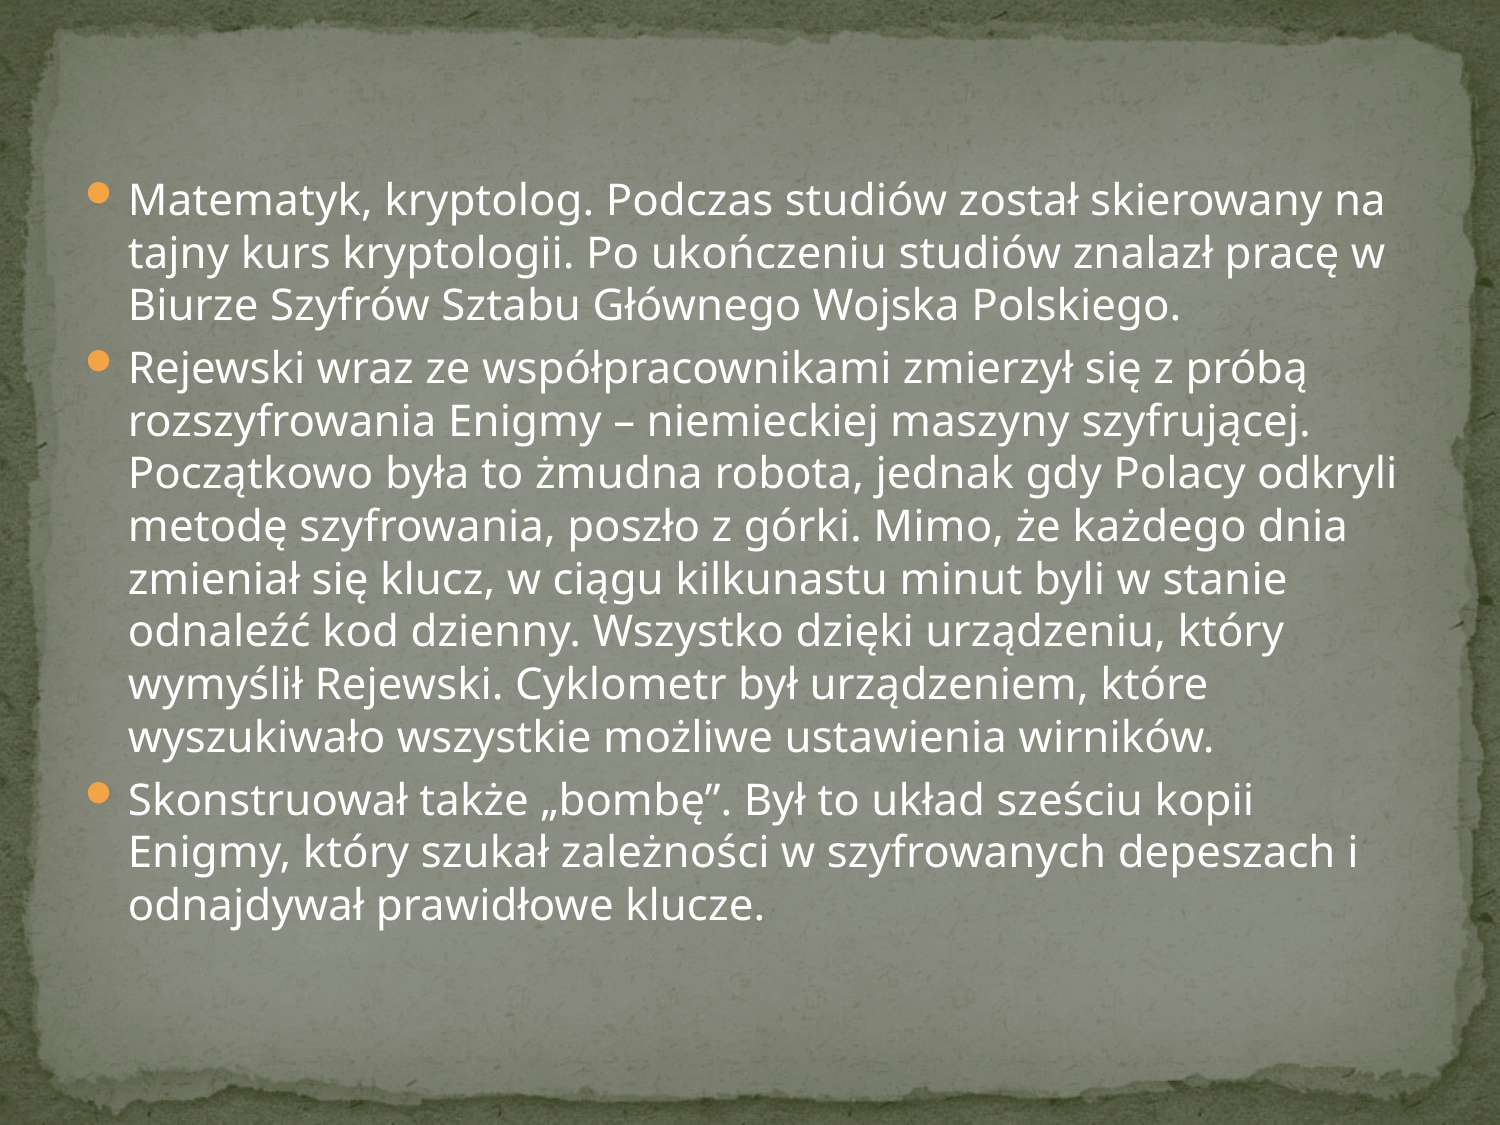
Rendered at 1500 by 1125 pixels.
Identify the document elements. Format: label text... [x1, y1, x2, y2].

list Matematyk, kryptolog. Podczas studiów został skierowany na tajny kurs kryptologii. Po ukończeniu studiów znalazł pracę w Biurze Szyfrów Sztabu Głównego Wojska Polskiego. Rejewski wraz ze współpracownikami zmierzył się z próbą rozszyfrowania Enigmy – niemieckiej maszyny szyfrującej. Początkowo była to żmudna robota, jednak gdy Polacy odkryli metodę szyfrowania, poszło z górki. Mimo, że każdego dnia zmieniał się klucz, w ciągu kilkunastu minut byli w stanie odnaleźć kod dzienny. Wszystko dzięki urządzeniu, który wymyślił Rejewski. Cyklometr był urządzeniem, które wyszukiwało wszystkie możliwe ustawienia wirników. Skonstruował także „bombę”. Był to układ sześciu kopii Enigmy, który szukał zależności w szyfrowanych depeszach i odnajdywał prawidłowe klucze. [70, 164, 1421, 968]
